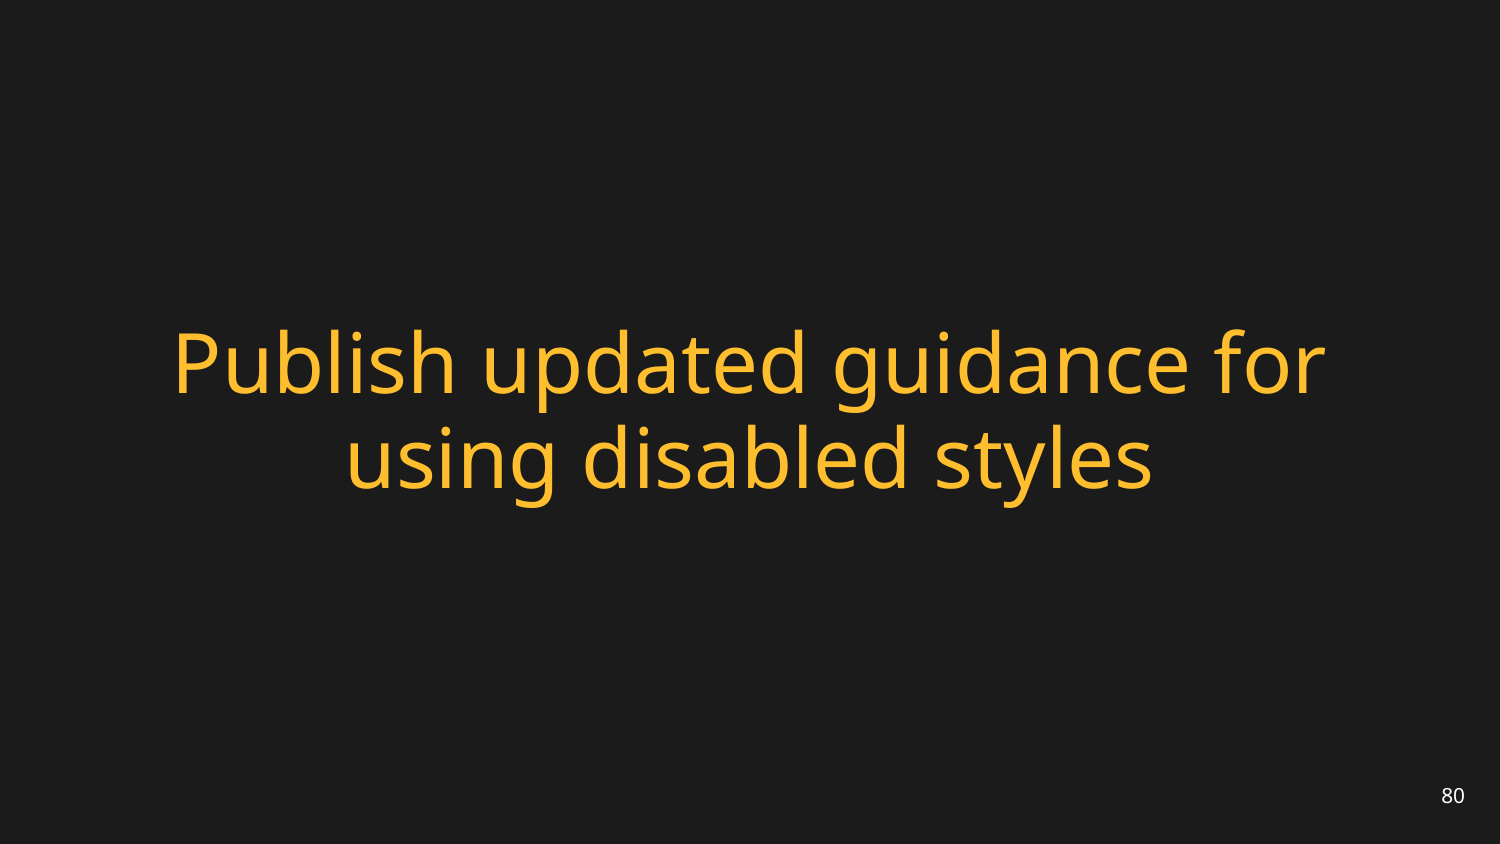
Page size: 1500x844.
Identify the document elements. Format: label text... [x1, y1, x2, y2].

title Publish updated guidance for using disabled styles [51, 72, 1449, 753]
slide_number 80 [1389, 764, 1480, 830]
